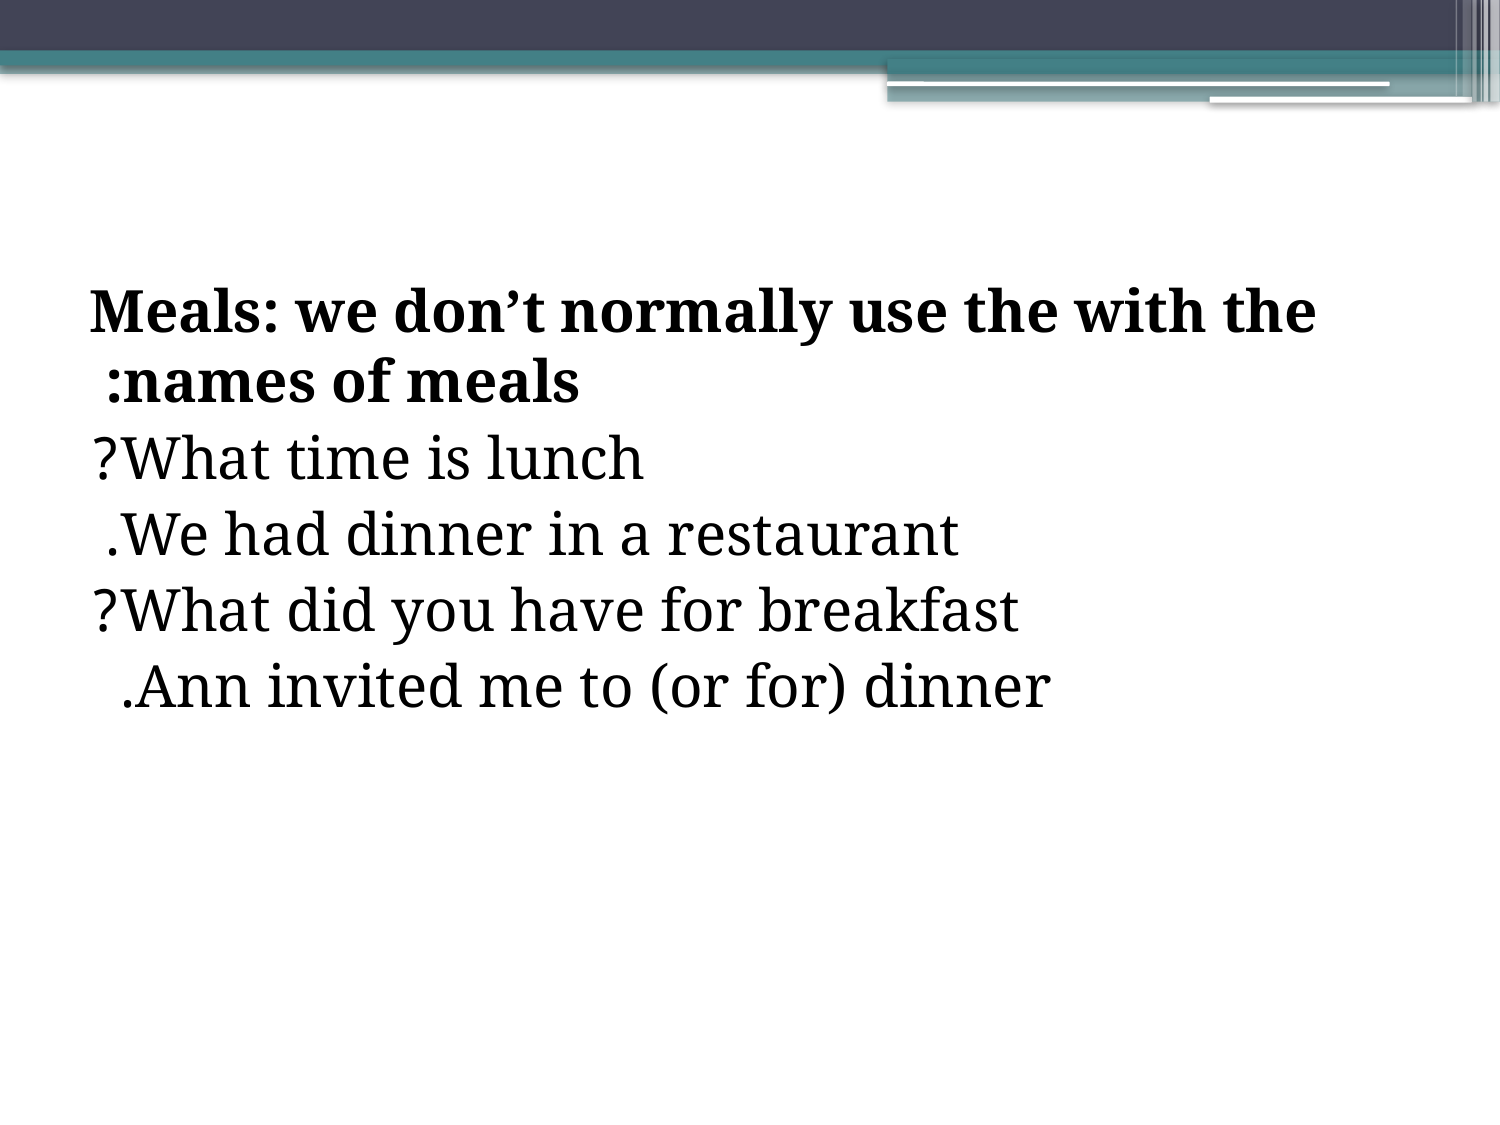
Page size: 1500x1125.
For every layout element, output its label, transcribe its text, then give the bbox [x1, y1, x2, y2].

list Meals: we don’t normally use the with the names of meals: What time is lunch? We had dinner in a restaurant. What did you have for breakfast? Ann invited me to (or for) dinner. [75, 267, 1425, 1079]
